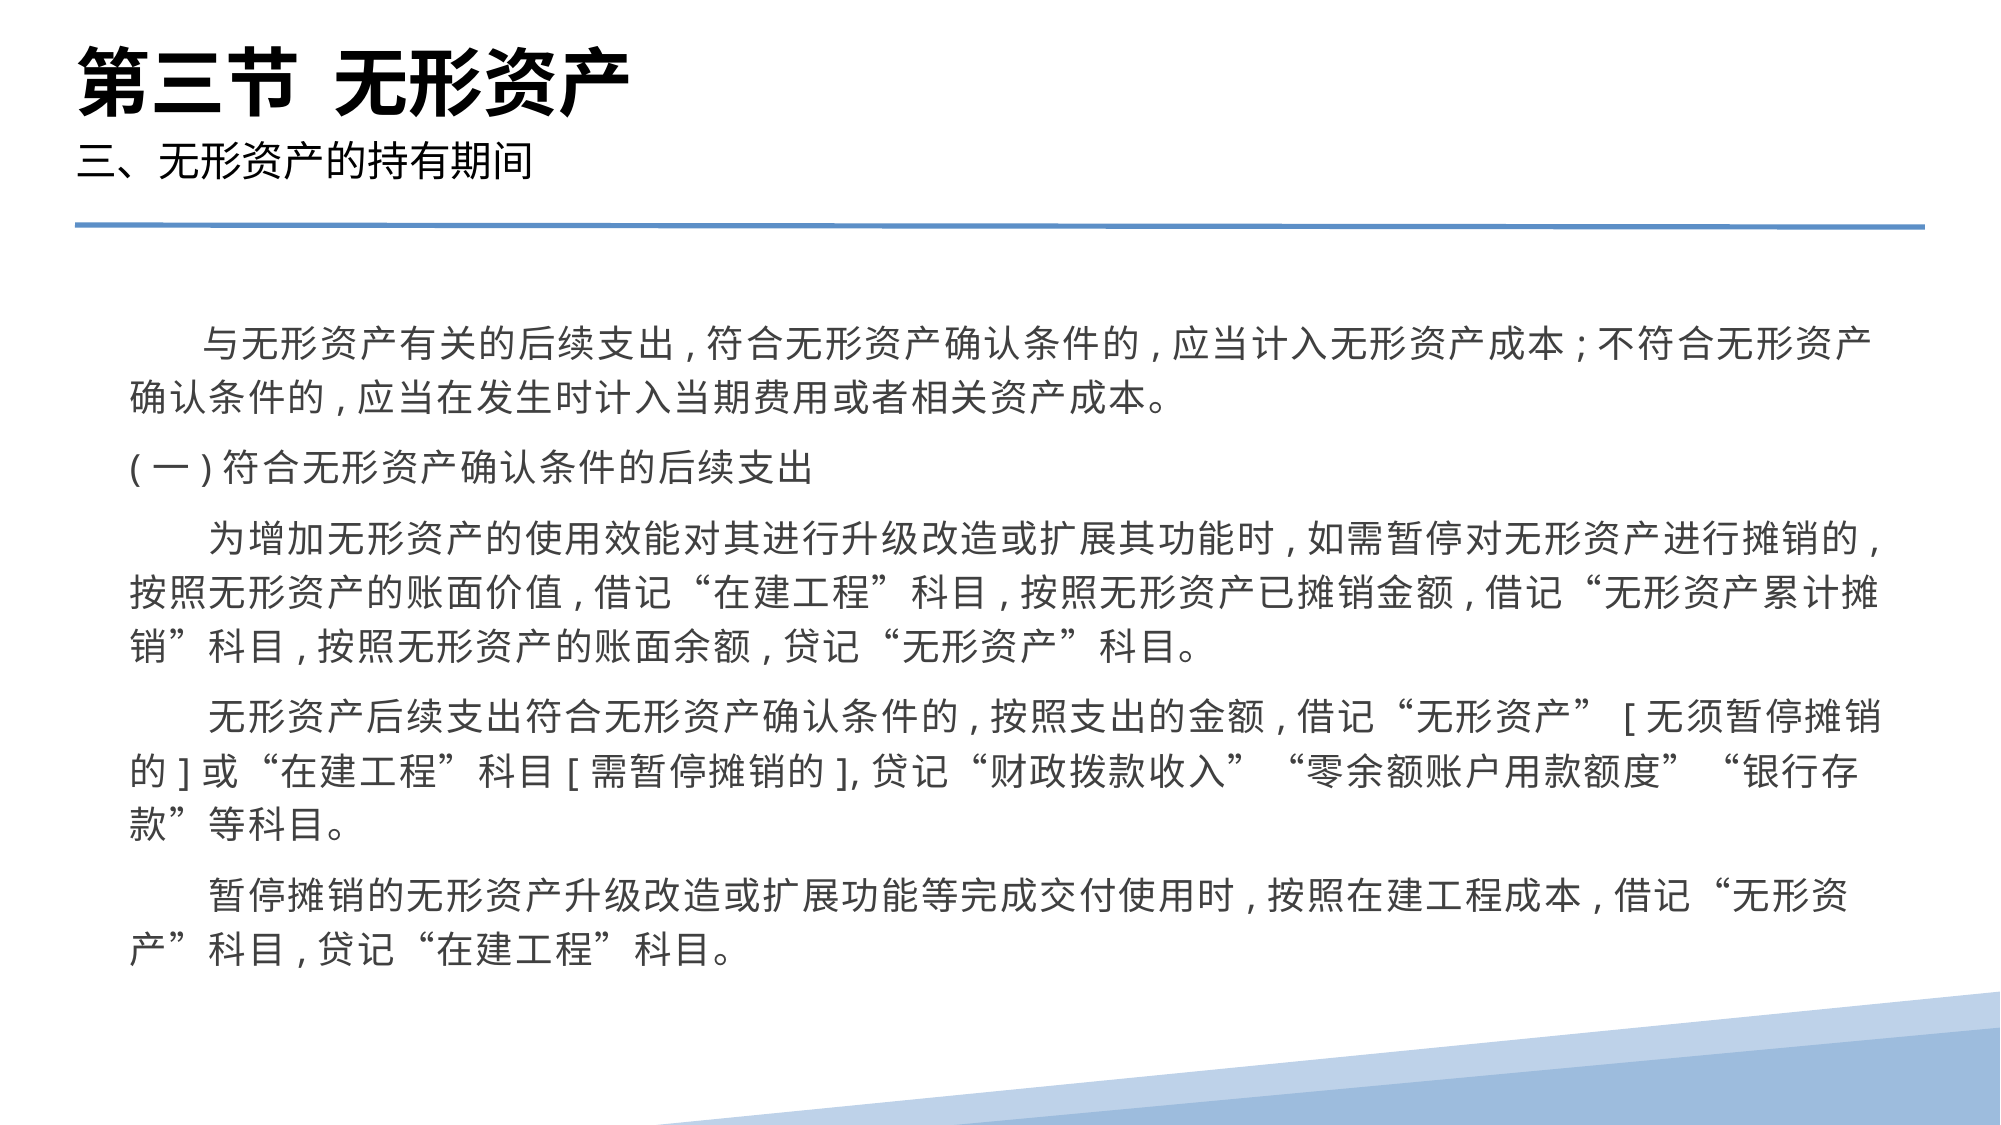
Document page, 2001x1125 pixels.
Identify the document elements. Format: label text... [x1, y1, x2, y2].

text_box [74, 224, 1925, 228]
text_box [656, 991, 2000, 1125]
text_box 三、无形资产的持有期间 [75, 124, 1925, 200]
text_box 与无形资产有关的后续支出,符合无形资产确认条件的,应当计入无形资产成本;不符合无形资产确认条件的,应当在发生时计入当期费用或者相关资产成本。 (一)符合无形资产确认条件的后续支出 为增加无形资产的使用效能对其进行升级改造或扩展其功能时,如需暂停对无形资产进行摊销的,按照无形资产的账面价值,借记“在建工程”科目,按照无形资产已摊销金额,借记“无形资产累计摊销”科目,按照无形资产的账面余额,贷记“无形资产”科目。 无形资产后续支出符合无形资产确认条件的,按照支出的金额,借记“无形资产”[无须暂停摊销的]或“在建工程”科目[需暂停摊销的],贷记“财政拨款收入”“零余额账户用款额度”“银行存款”等科目。 暂停摊销的无形资产升级改造或扩展功能等完成交付使用时,按照在建工程成本,借记“无形资产”科目,贷记“在建工程”科目。 [119, 228, 1903, 1055]
text_box 第三节 无形资产 [75, 24, 1925, 124]
